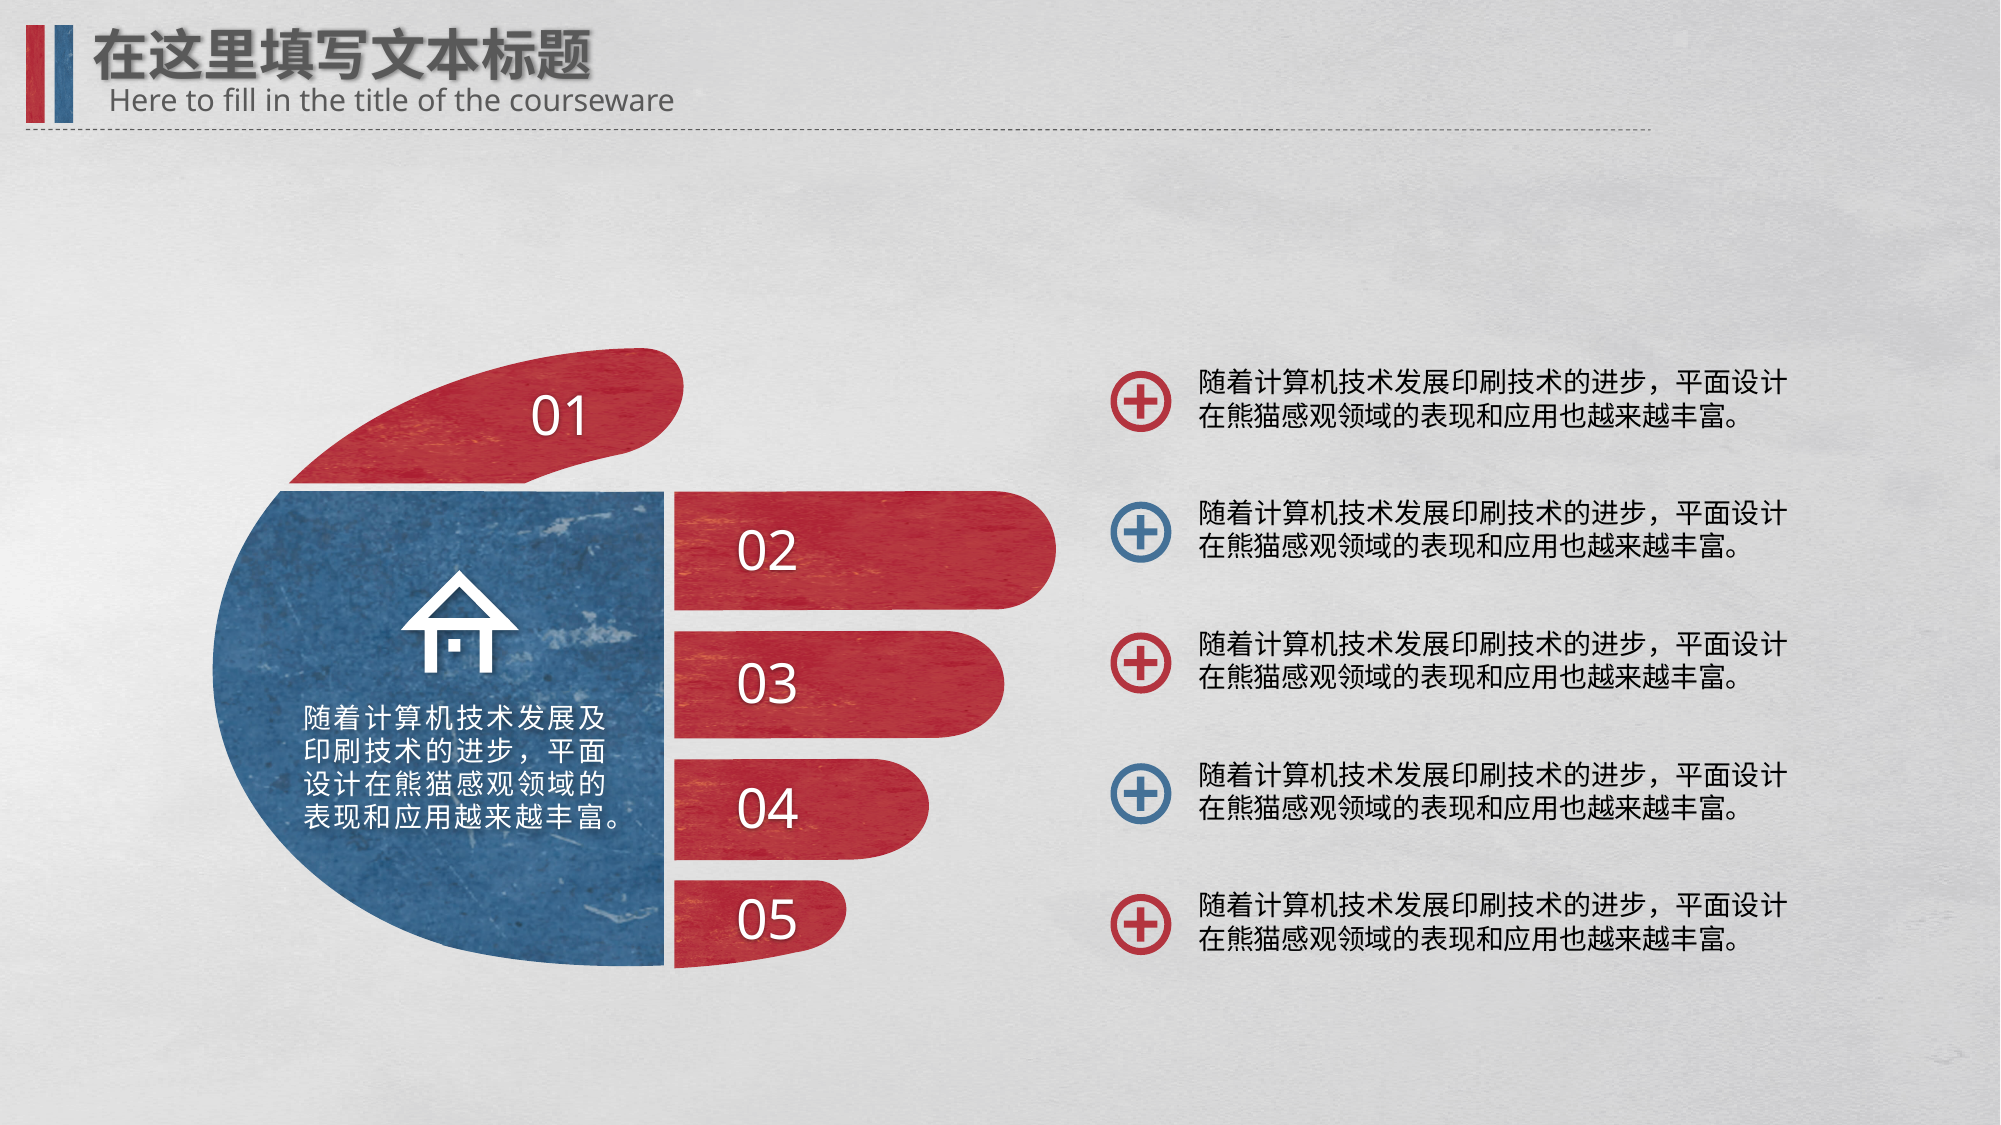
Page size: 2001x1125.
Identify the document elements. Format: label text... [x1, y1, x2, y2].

text_box [1110, 632, 1172, 694]
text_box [674, 758, 957, 861]
text_box Here to fill in the title of the courseware [93, 73, 690, 125]
text_box 随着计算机技术发展印刷技术的进步，平面设计在熊猫感观领域的表现和应用也越来越丰富。 [1183, 357, 1804, 440]
text_box 在这里填写文本标题 [78, 12, 787, 95]
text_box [288, 348, 705, 484]
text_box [674, 491, 1080, 611]
text_box [25, 25, 46, 124]
text_box [1110, 893, 1172, 956]
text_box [212, 491, 664, 967]
picture [0, 0, 2001, 1125]
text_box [674, 630, 1032, 739]
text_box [674, 876, 862, 969]
text_box 随着计算机技术发展印刷技术的进步，平面设计在熊猫感观领域的表现和应用也越来越丰富。 [1183, 488, 1804, 570]
text_box [1110, 763, 1172, 825]
text_box [54, 25, 74, 124]
text_box [1110, 501, 1172, 563]
text_box 随着计算机技术发展印刷技术的进步，平面设计在熊猫感观领域的表现和应用也越来越丰富。 [1183, 880, 1804, 963]
text_box [1110, 370, 1172, 432]
text_box 随着计算机技术发展印刷技术的进步，平面设计在熊猫感观领域的表现和应用也越来越丰富。 [1183, 750, 1804, 832]
text_box 随着计算机技术发展印刷技术的进步，平面设计在熊猫感观领域的表现和应用也越来越丰富。 [1183, 619, 1804, 701]
